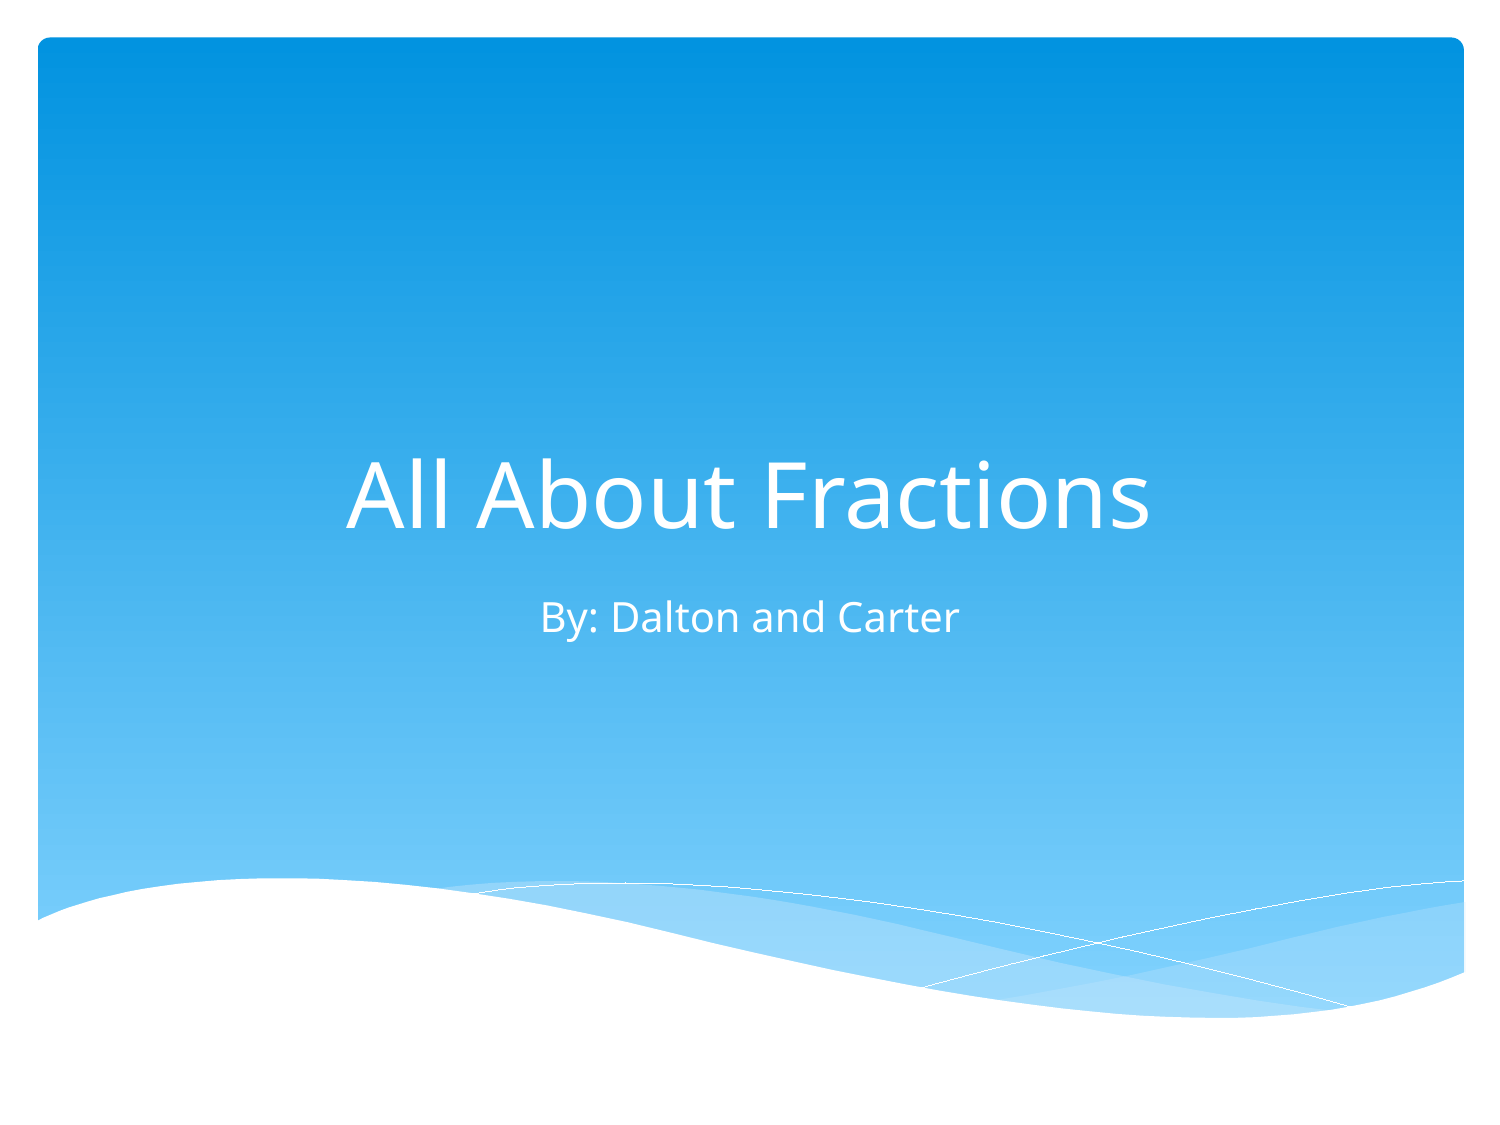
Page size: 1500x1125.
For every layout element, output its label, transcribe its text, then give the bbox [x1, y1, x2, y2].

title All About Fractions [112, 262, 1388, 555]
subtitle By: Dalton and Carter [225, 583, 1275, 825]
